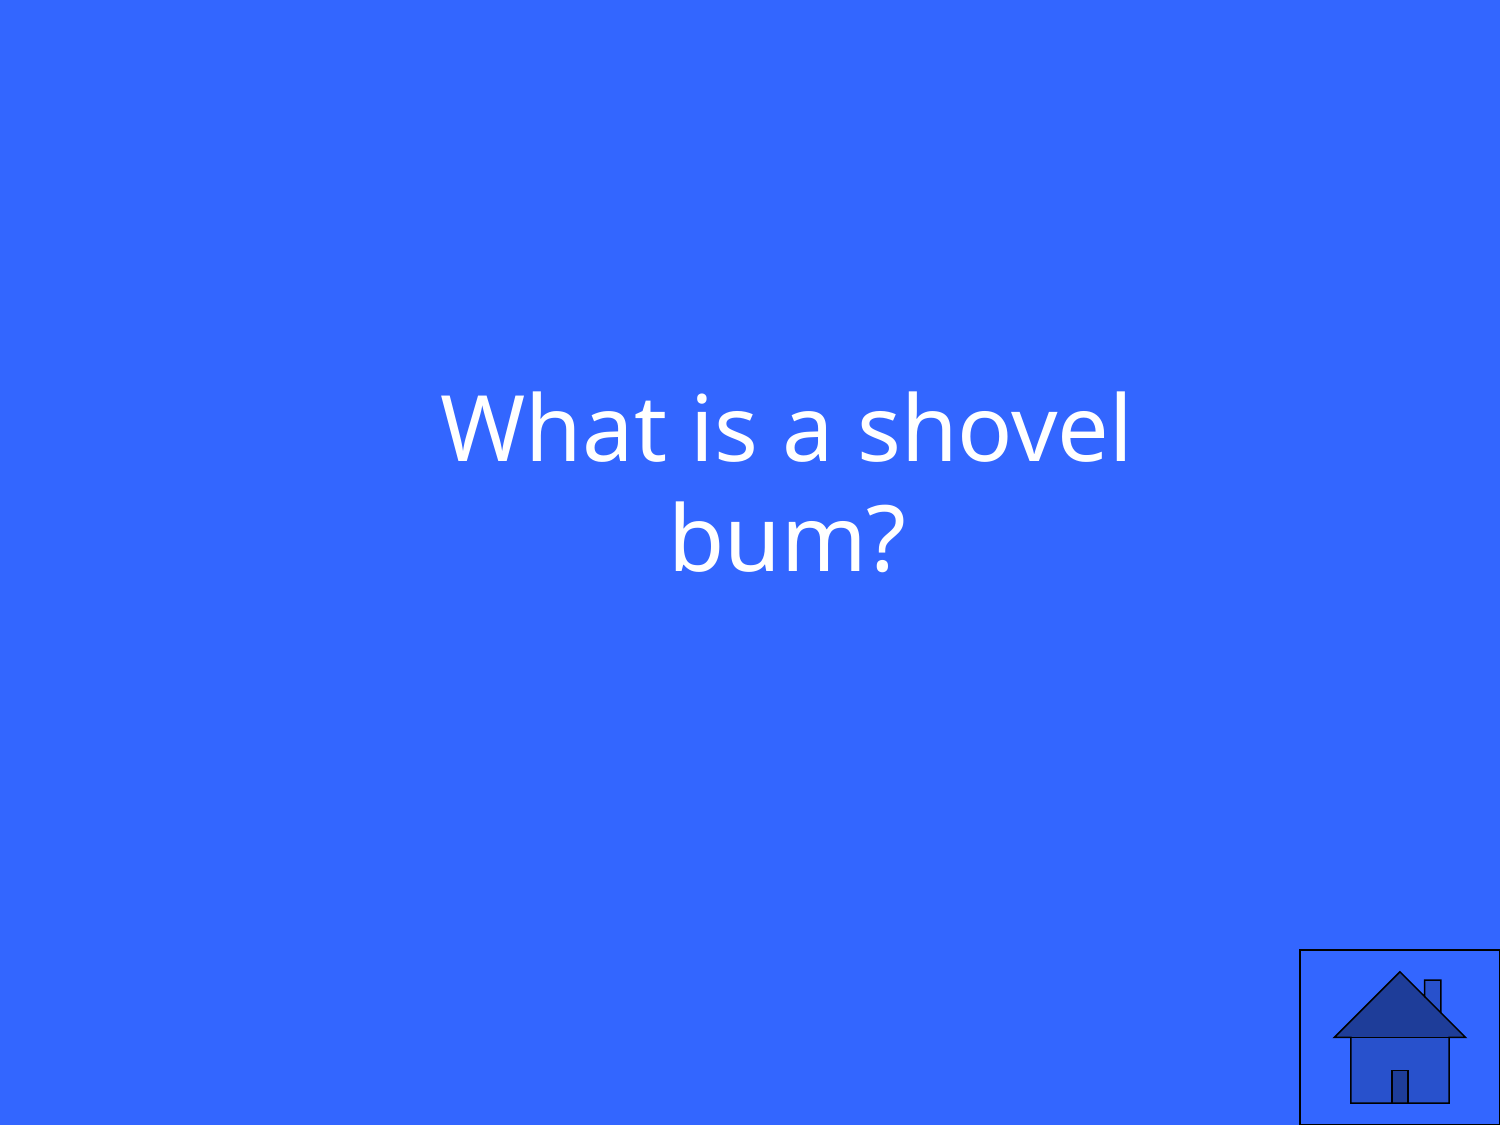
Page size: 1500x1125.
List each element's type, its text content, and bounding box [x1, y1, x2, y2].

text_box [1149, 899, 1500, 1125]
text_box [237, 520, 1263, 626]
text_box What is a shovel bum? [299, 362, 1275, 598]
text_box [1299, 950, 1500, 1125]
